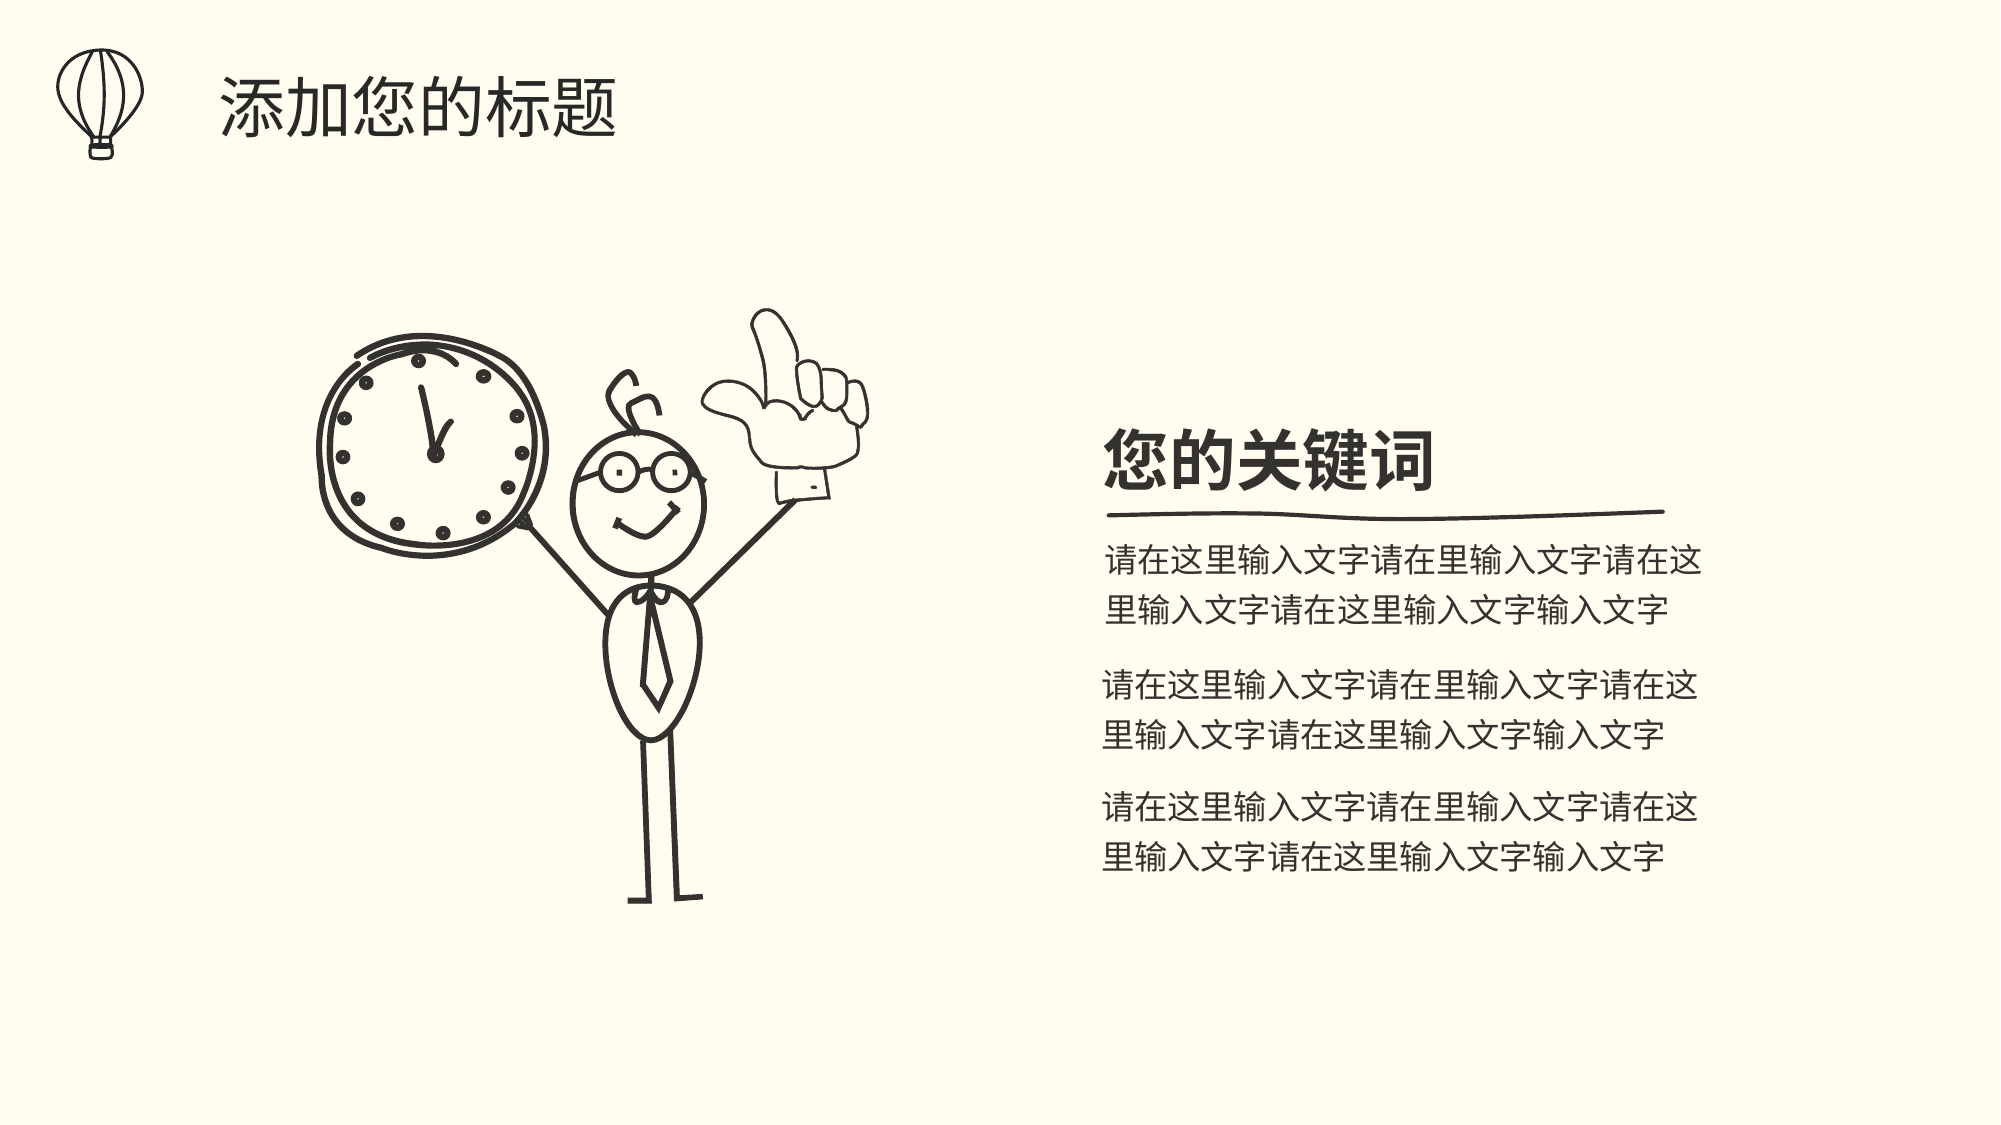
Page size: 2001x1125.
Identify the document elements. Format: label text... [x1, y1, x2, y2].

text_box 请在这里输入文字请在里输入文字请在这里输入文字请在这里输入文字输入文字 [1086, 768, 1726, 884]
text_box 请在这里输入文字请在里输入文字请在这里输入文字请在这里输入文字输入文字 [1086, 647, 1726, 762]
text_box 添加您的标题 [203, 57, 654, 153]
text_box [1107, 510, 1664, 521]
text_box 您的关键词 [1087, 411, 1452, 506]
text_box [315, 308, 870, 904]
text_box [57, 49, 143, 159]
text_box 请在这里输入文字请在里输入文字请在这里输入文字请在这里输入文字输入文字 [1089, 522, 1730, 637]
